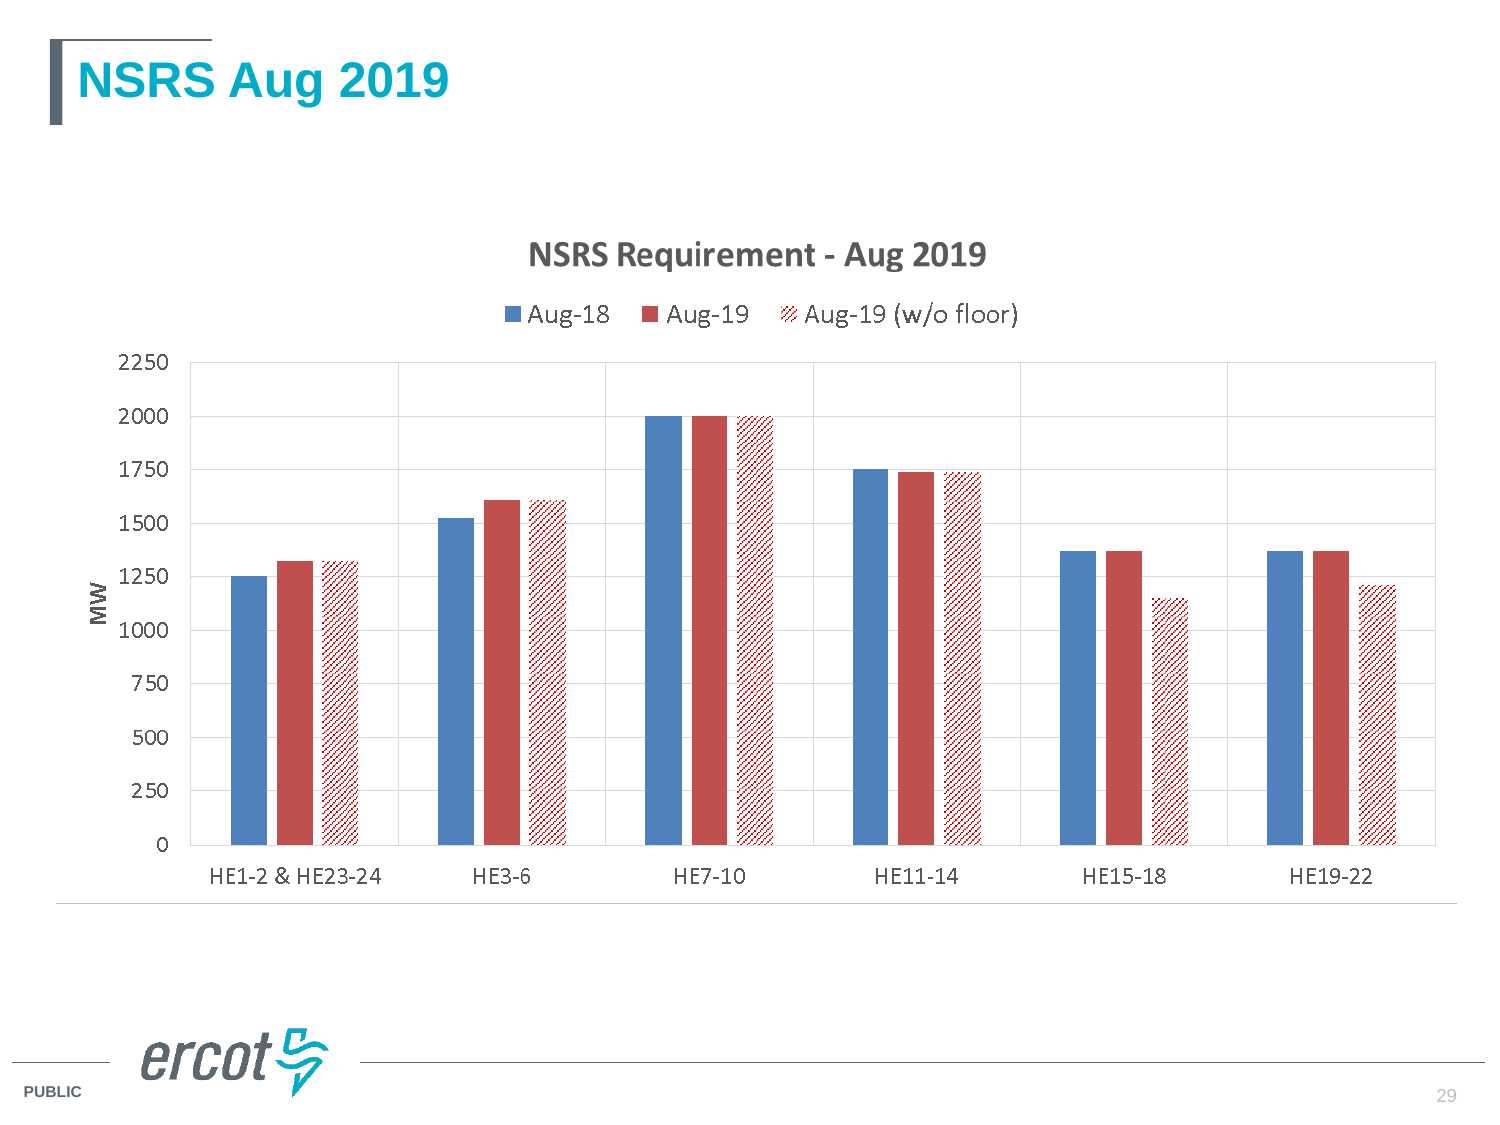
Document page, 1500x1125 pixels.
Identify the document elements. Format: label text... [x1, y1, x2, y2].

picture [137, 1024, 332, 1100]
title NSRS Aug 2019 [62, 39, 1450, 125]
picture [56, 214, 1457, 905]
